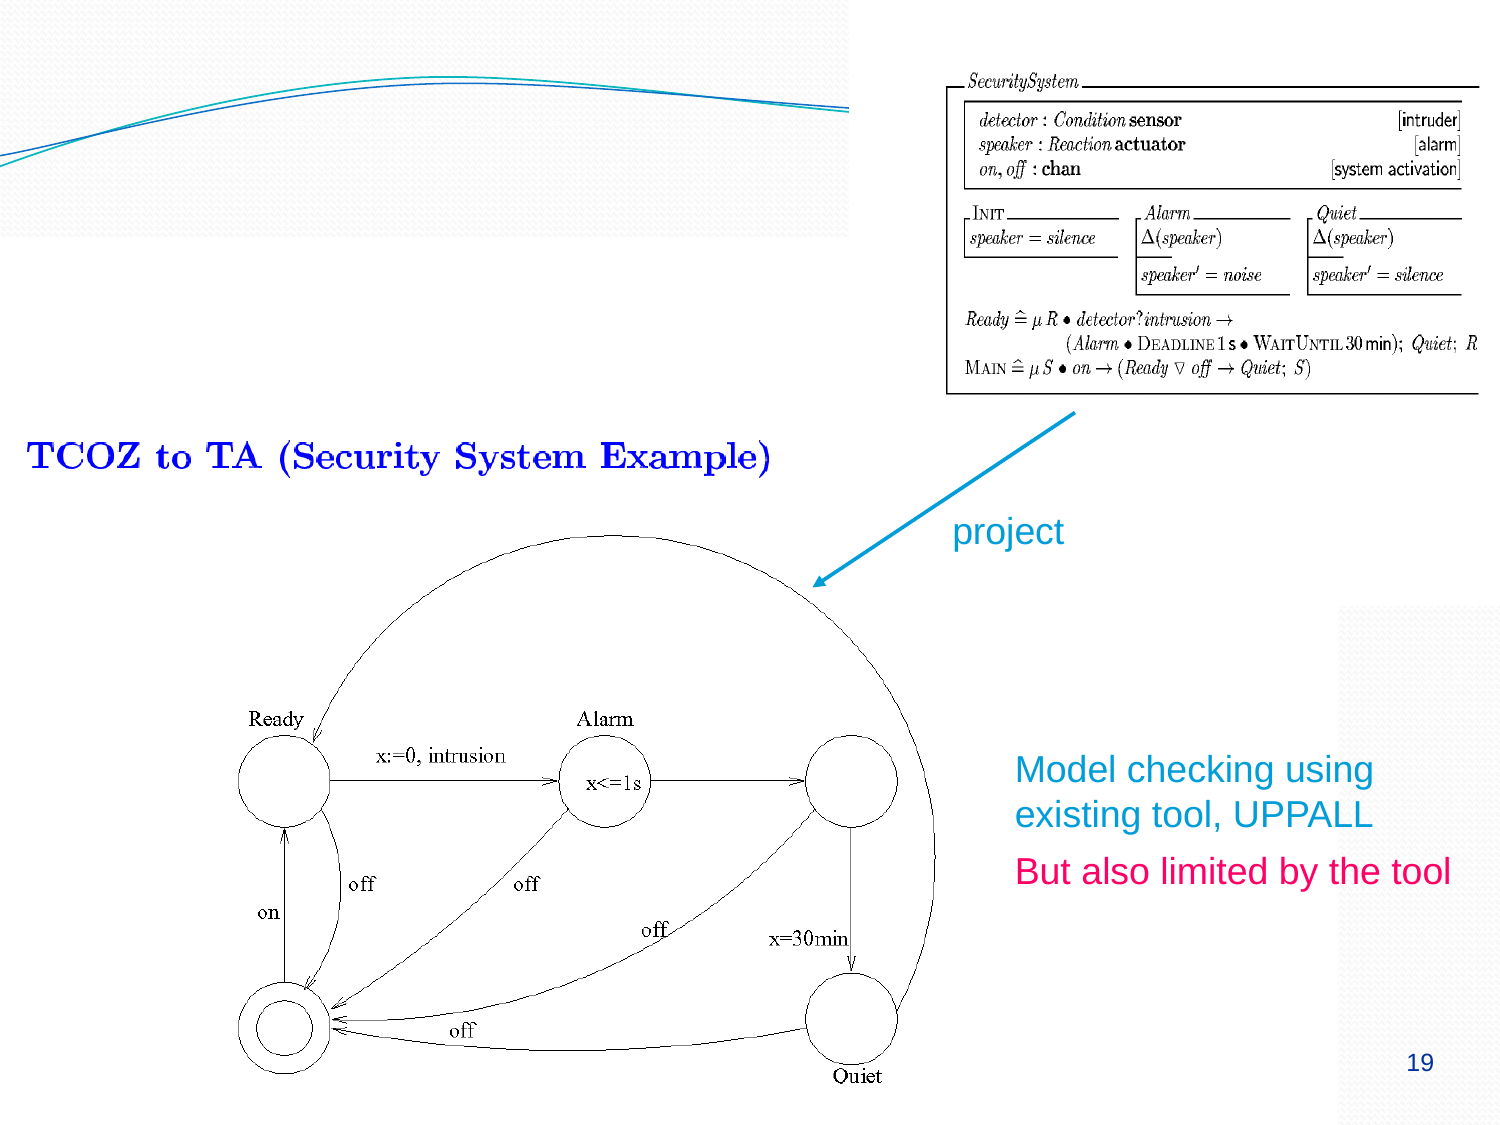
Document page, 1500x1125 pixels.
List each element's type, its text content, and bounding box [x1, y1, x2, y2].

picture [0, 237, 1338, 1125]
picture [849, 0, 1500, 606]
text_box Model checking using existing tool, UPPALL But also limited by the tool [1344, 737, 1500, 900]
text_box 19 [1344, 1039, 1450, 1088]
